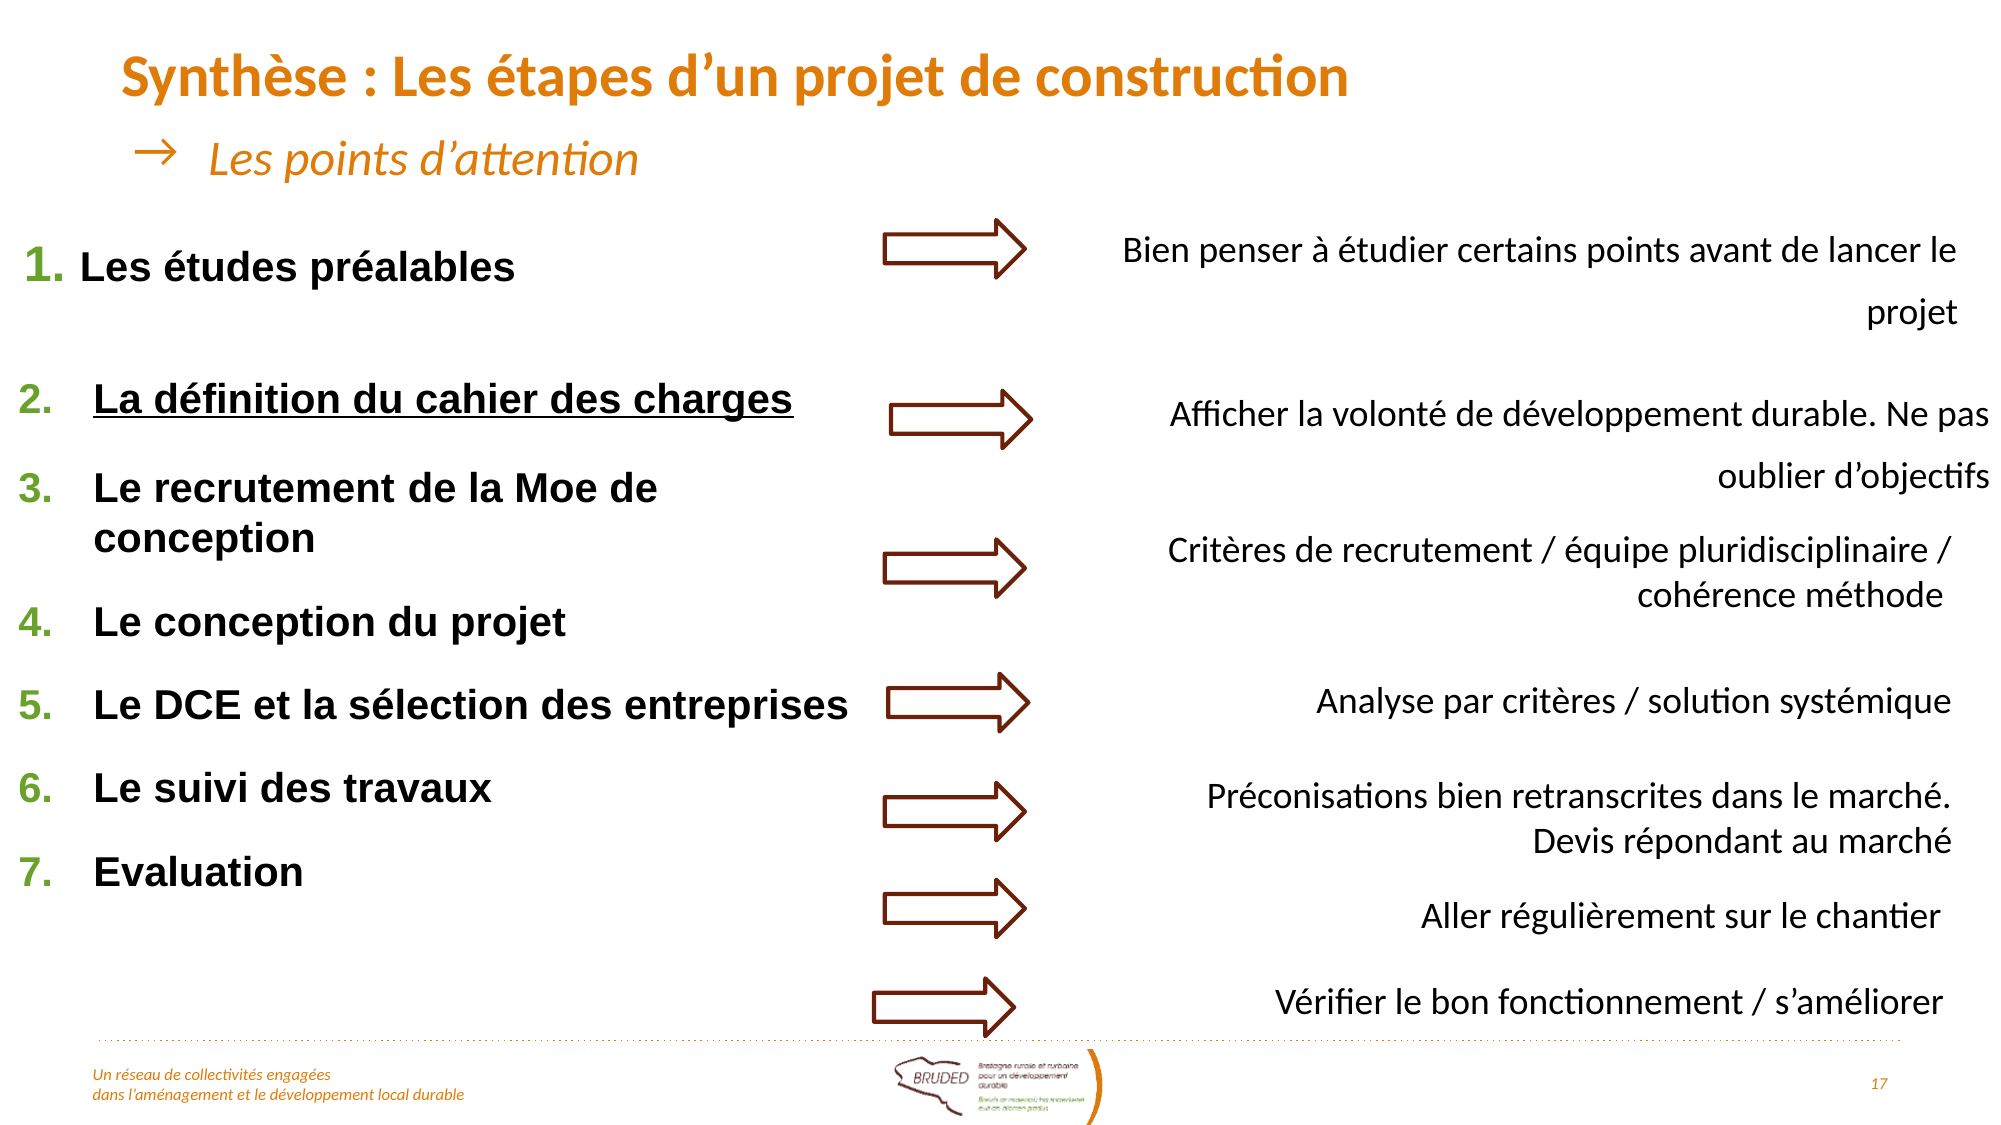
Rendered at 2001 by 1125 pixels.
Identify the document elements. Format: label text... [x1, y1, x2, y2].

text_box [884, 539, 1025, 597]
text_box [873, 992, 973, 1022]
text_box Vérifier le bon fonctionnement / s’améliorer [973, 969, 1960, 1094]
text_box Un réseau de collectivités engagées dans l’aménagement et le développement local durable [77, 1056, 652, 1112]
text_box [974, 220, 1025, 278]
text_box Préconisations bien retranscrites dans le marché. Devis répondant au marché [1104, 764, 1968, 889]
text_box [888, 673, 1014, 732]
text_box Aller régulièrement sur le chantier [1093, 883, 1957, 969]
text_box La définition du cahier des charges Le recrutement de la Moe de conception Le conception du projet Le DCE et la sélection des entreprises Le suivi des travaux Evaluation [3, 364, 874, 460]
text_box [884, 782, 1025, 841]
text_box [884, 879, 1025, 938]
text_box Synthèse : Les étapes d’un projet de construction [106, 28, 1867, 111]
text_box Les points d’attention [118, 117, 1610, 194]
text_box Analyse par critères / solution systémique [1014, 668, 1968, 785]
text_box 17 [1855, 1065, 1919, 1101]
text_box Bien penser à étudier certains points avant de lancer le projet [1104, 200, 1974, 323]
text_box Critères de recrutement / équipe pluridisciplinaire / cohérence méthode [1104, 517, 1968, 639]
text_box 1. Les études préalables [9, 223, 974, 319]
text_box Afficher la volonté de développement durable. Ne pas oublier d’objectifs [1141, 364, 2000, 446]
picture [894, 1049, 1103, 1125]
text_box [890, 390, 1032, 449]
